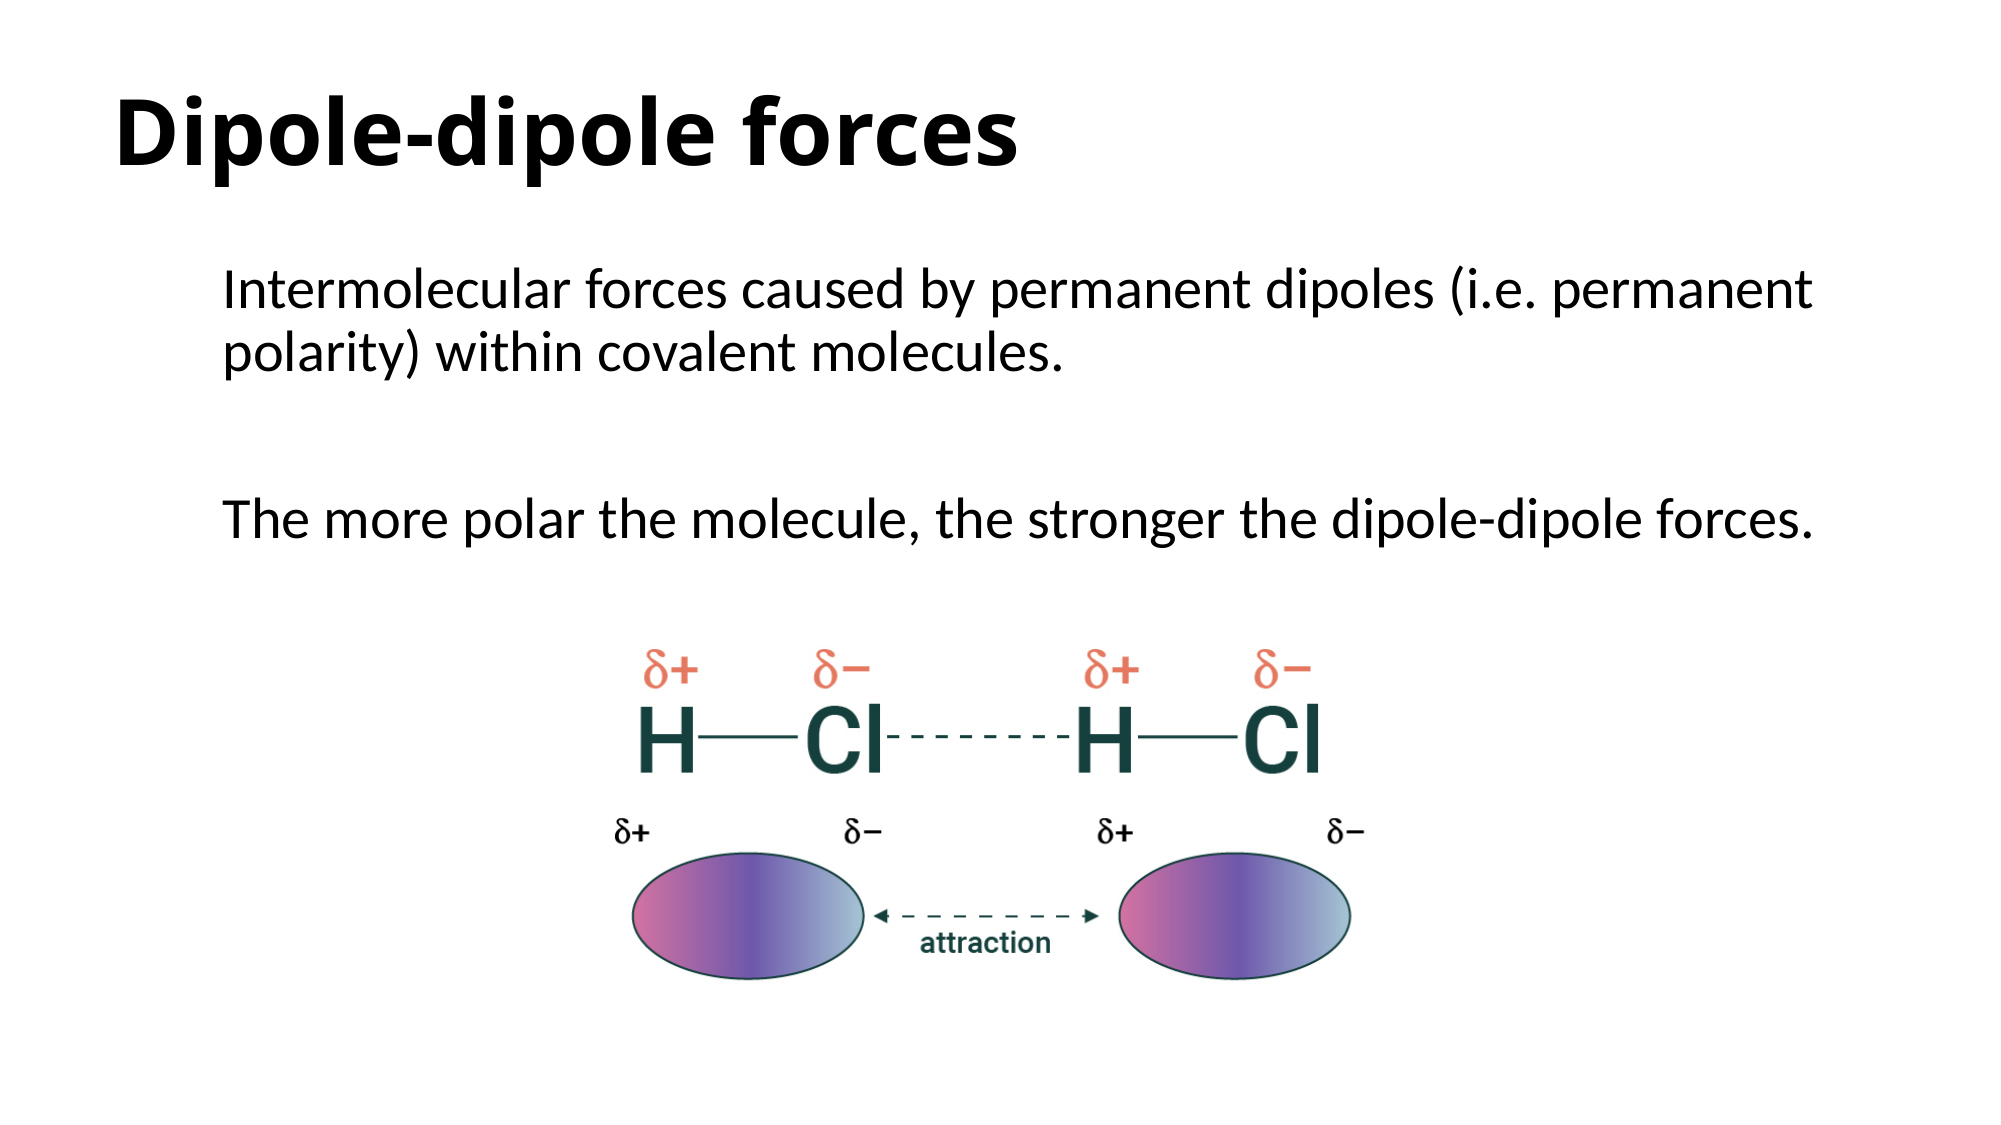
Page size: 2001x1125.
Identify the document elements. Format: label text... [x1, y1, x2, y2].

title Dipole-dipole forces [97, 27, 1823, 245]
picture [357, 483, 1572, 1122]
list Intermolecular forces caused by permanent dipoles (i.e. permanent polarity) within covalent molecules. The more polar the molecule, the stronger the dipole-dipole forces. [207, 250, 1850, 965]
